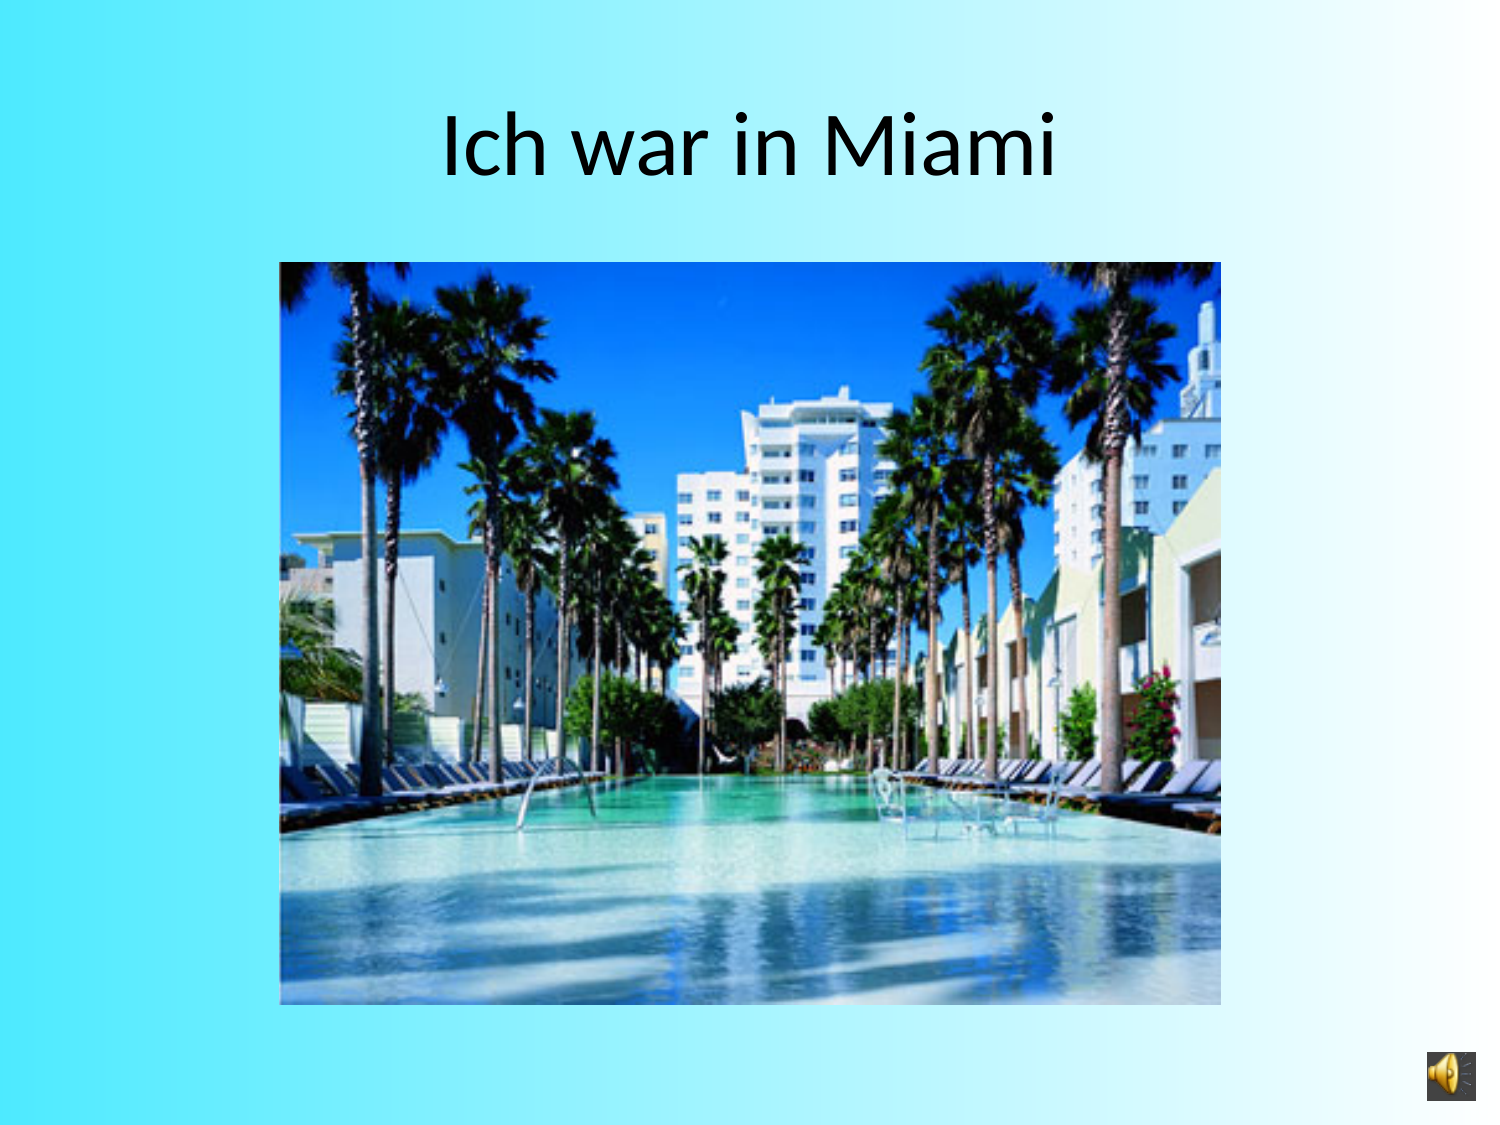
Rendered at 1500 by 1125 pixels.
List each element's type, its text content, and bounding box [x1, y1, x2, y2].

title Ich war in Miami [74, 44, 1426, 233]
picture [1426, 1051, 1477, 1102]
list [74, 262, 1426, 1006]
